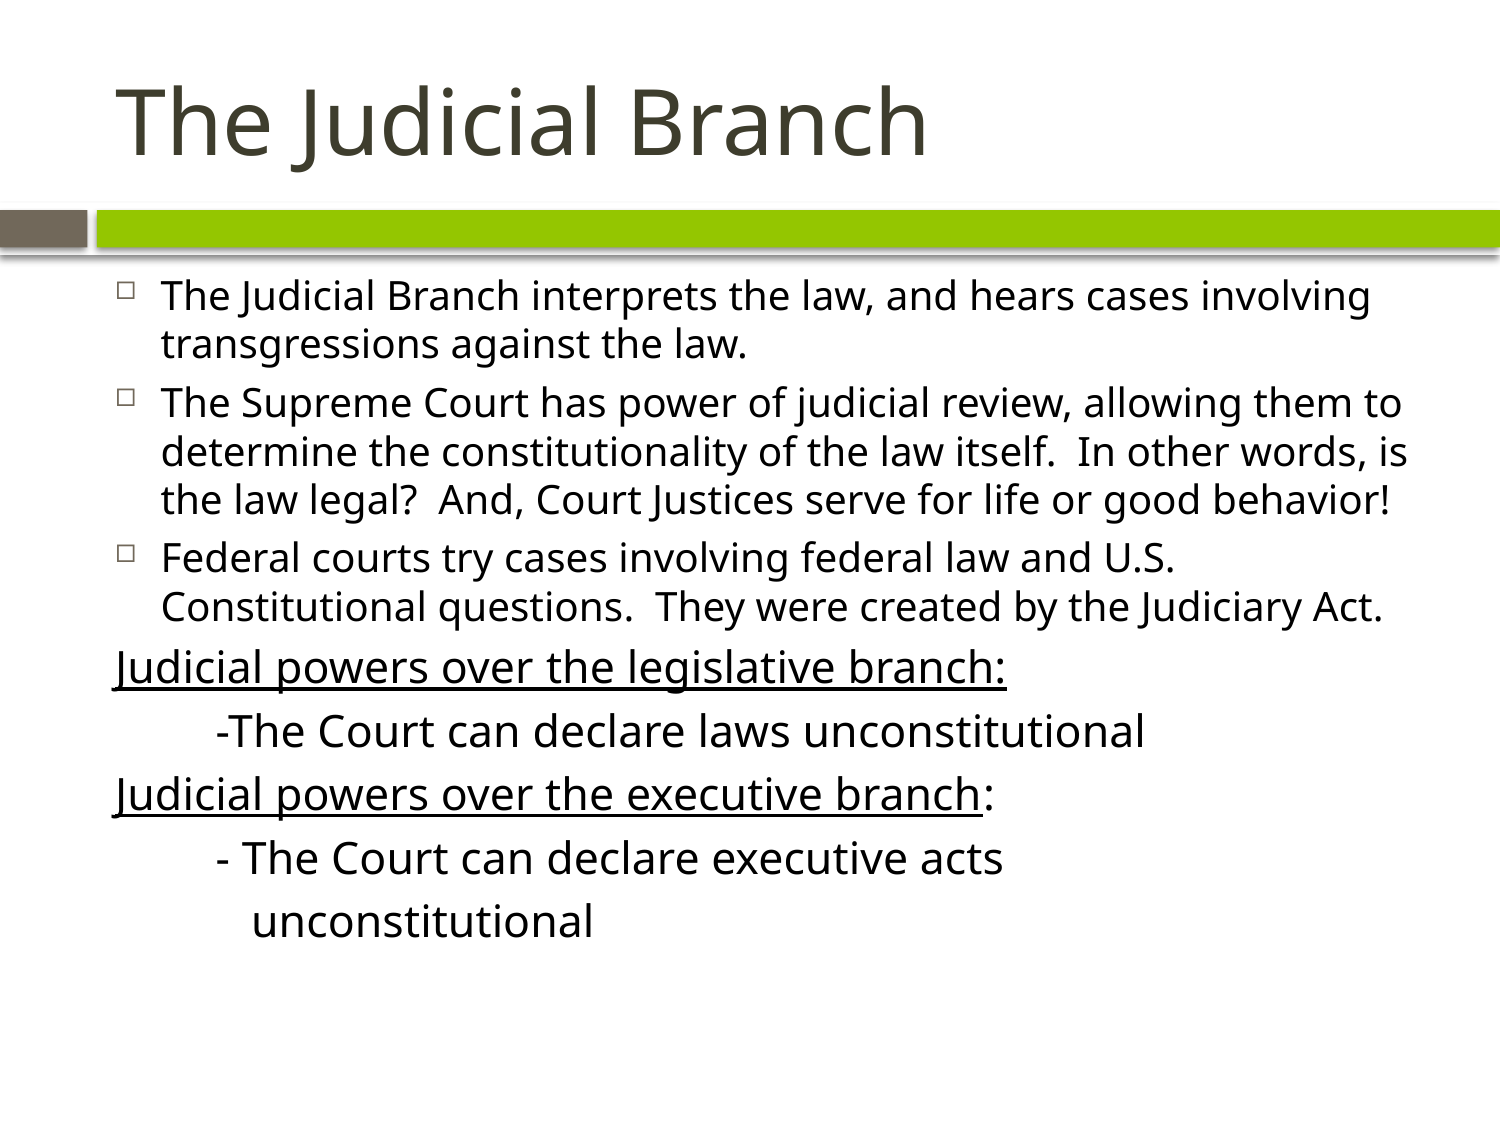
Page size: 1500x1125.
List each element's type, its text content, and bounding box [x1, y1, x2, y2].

title The Judicial Branch [100, 37, 1438, 200]
list The Judicial Branch interprets the law, and hears cases involving transgressions against the law. The Supreme Court has power of judicial review, allowing them to determine the constitutionality of the law itself. In other words, is the law legal? And, Court Justices serve for life or good behavior! Federal courts try cases involving federal law and U.S. Constitutional questions. They were created by the Judiciary Act. Judicial powers over the legislative branch: -The Court can declare laws unconstitutional Judicial powers over the executive branch: - The Court can declare executive acts unconstitutional [100, 262, 1438, 1000]
